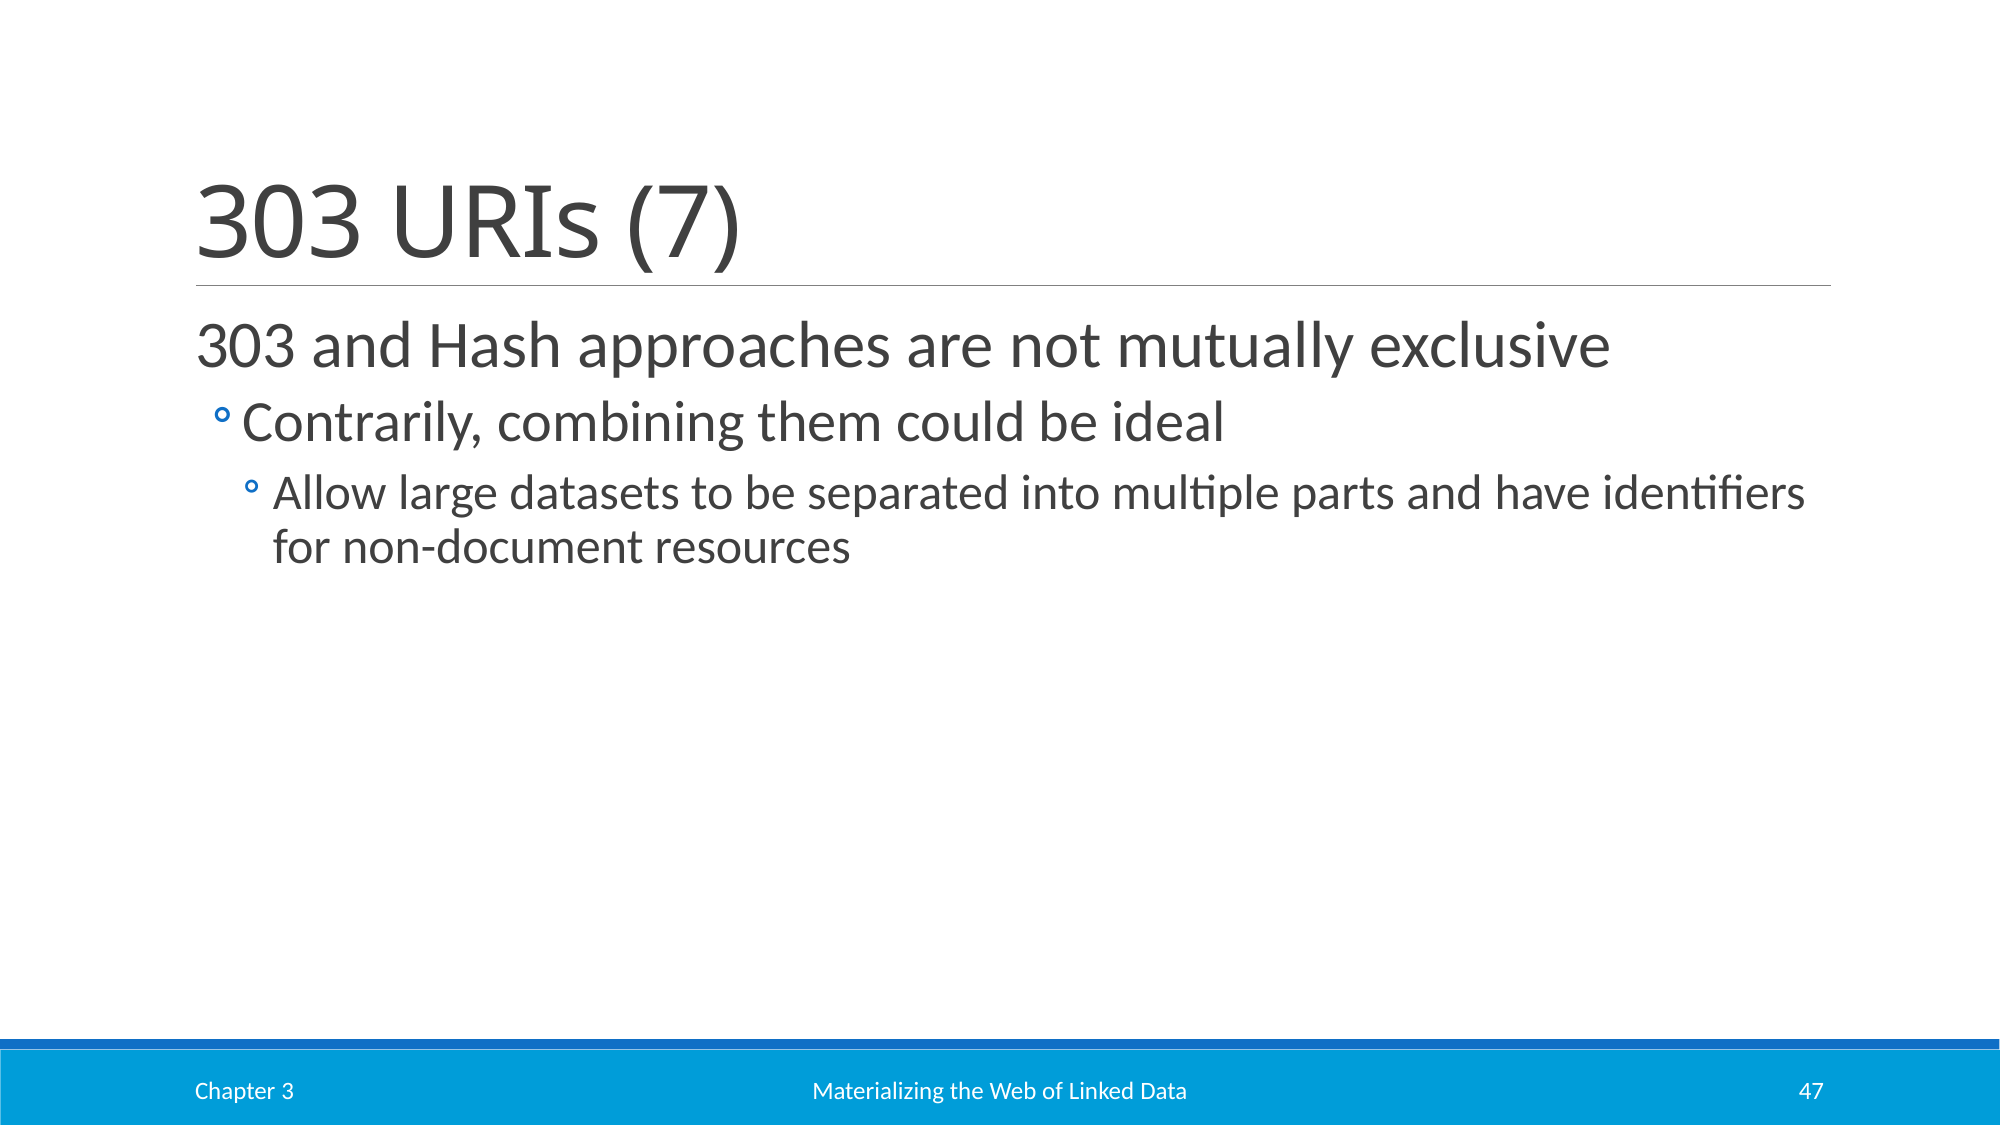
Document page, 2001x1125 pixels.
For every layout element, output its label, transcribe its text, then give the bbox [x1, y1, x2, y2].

slide_number 47 [1624, 1059, 1840, 1120]
footer Materializing the Web of Linked Data [604, 1059, 1396, 1120]
slide_number Chapter 3 [180, 1059, 586, 1120]
title 303 URIs (7) [180, 47, 1830, 285]
list 303 and Hash approaches are not mutually exclusive Contrarily, combining them could be ideal Allow large datasets to be separated into multiple parts and have identifiers for non-document resources [180, 302, 1830, 963]
